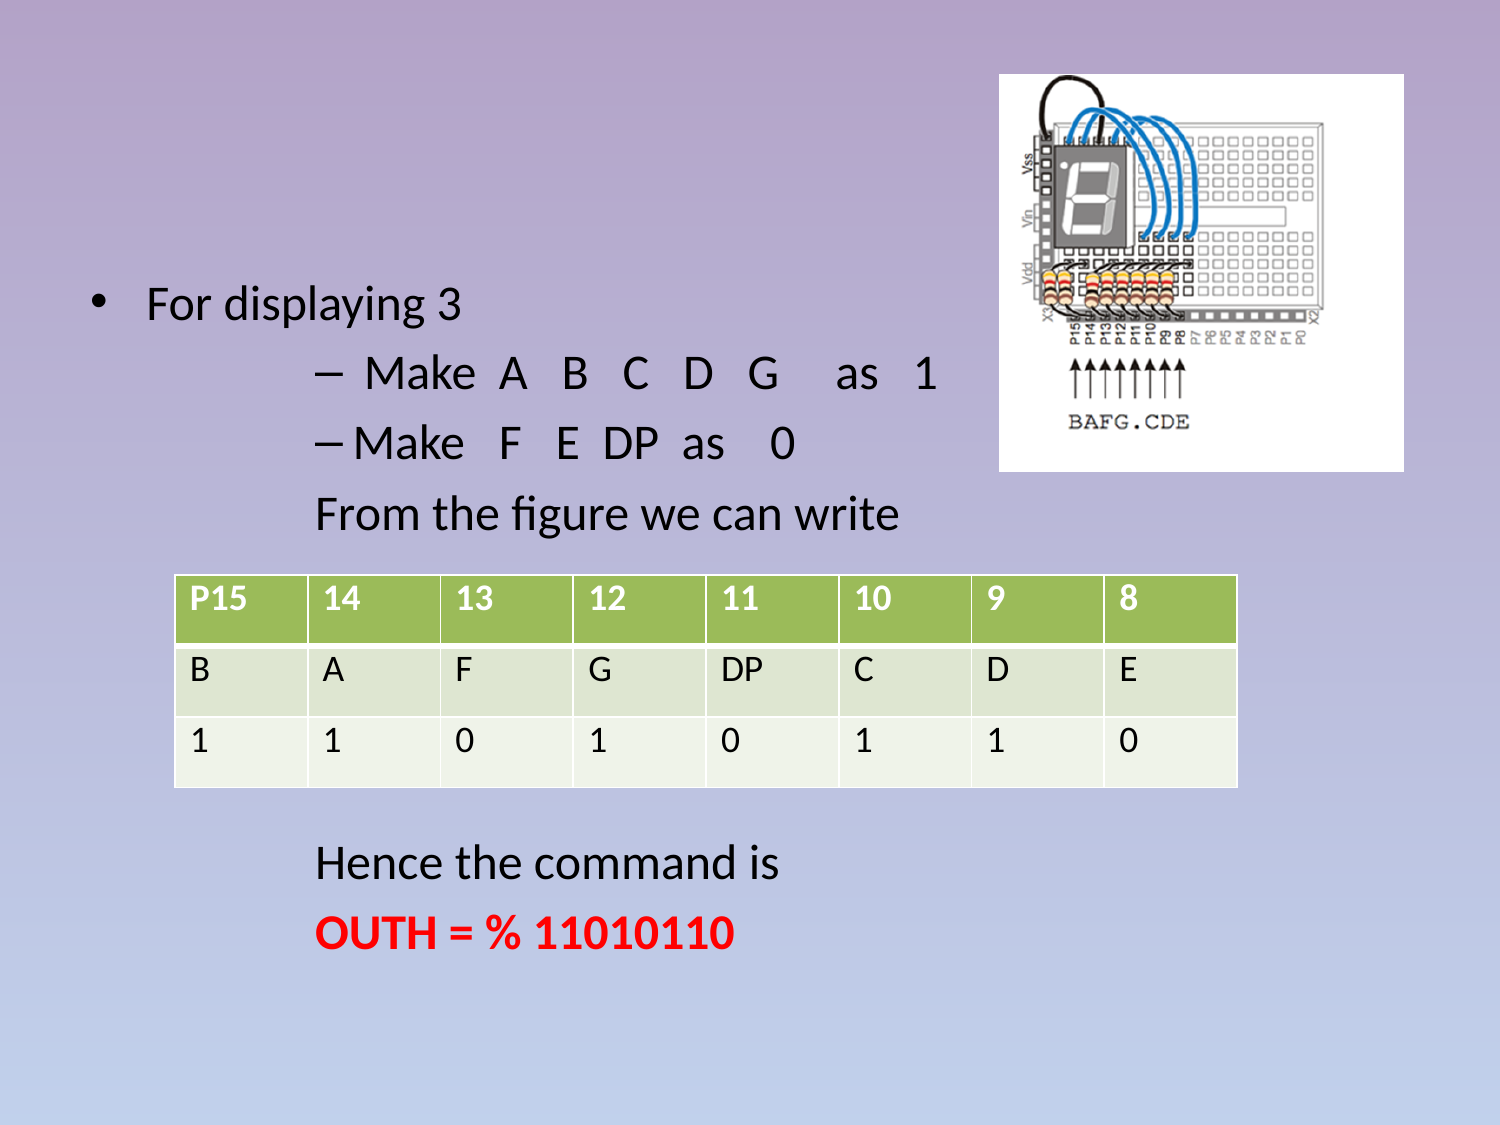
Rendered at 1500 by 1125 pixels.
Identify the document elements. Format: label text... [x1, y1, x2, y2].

table_header P15 [176, 576, 307, 643]
table_cell DP [707, 649, 838, 716]
table_cell 1 [309, 718, 440, 787]
table_cell 0 [707, 718, 838, 787]
table_cell 1 [840, 718, 971, 787]
table_header 11 [707, 576, 838, 643]
table_cell 0 [1105, 718, 1236, 787]
table_cell G [574, 649, 705, 716]
list For displaying 3 Make A B C D G as 1 Make F E DP as 0 From the figure we can write Hence the command is OUTH = % 11010110 [75, 262, 1425, 1005]
table_header 13 [441, 576, 572, 643]
table_cell F [441, 649, 572, 716]
table_cell E [1105, 649, 1236, 716]
table_header 14 [309, 576, 440, 643]
table_cell 1 [972, 718, 1103, 787]
table_cell 1 [176, 718, 307, 787]
table_cell C [840, 649, 971, 716]
table_header 10 [840, 576, 971, 643]
table_header 12 [574, 576, 705, 643]
table_header 8 [1105, 576, 1236, 643]
picture [999, 74, 1405, 472]
table_cell D [972, 649, 1103, 716]
table_header 9 [972, 576, 1103, 643]
table_cell A [309, 649, 440, 716]
table_cell B [176, 649, 307, 716]
table_cell 1 [574, 718, 705, 787]
table_cell 0 [441, 718, 572, 787]
